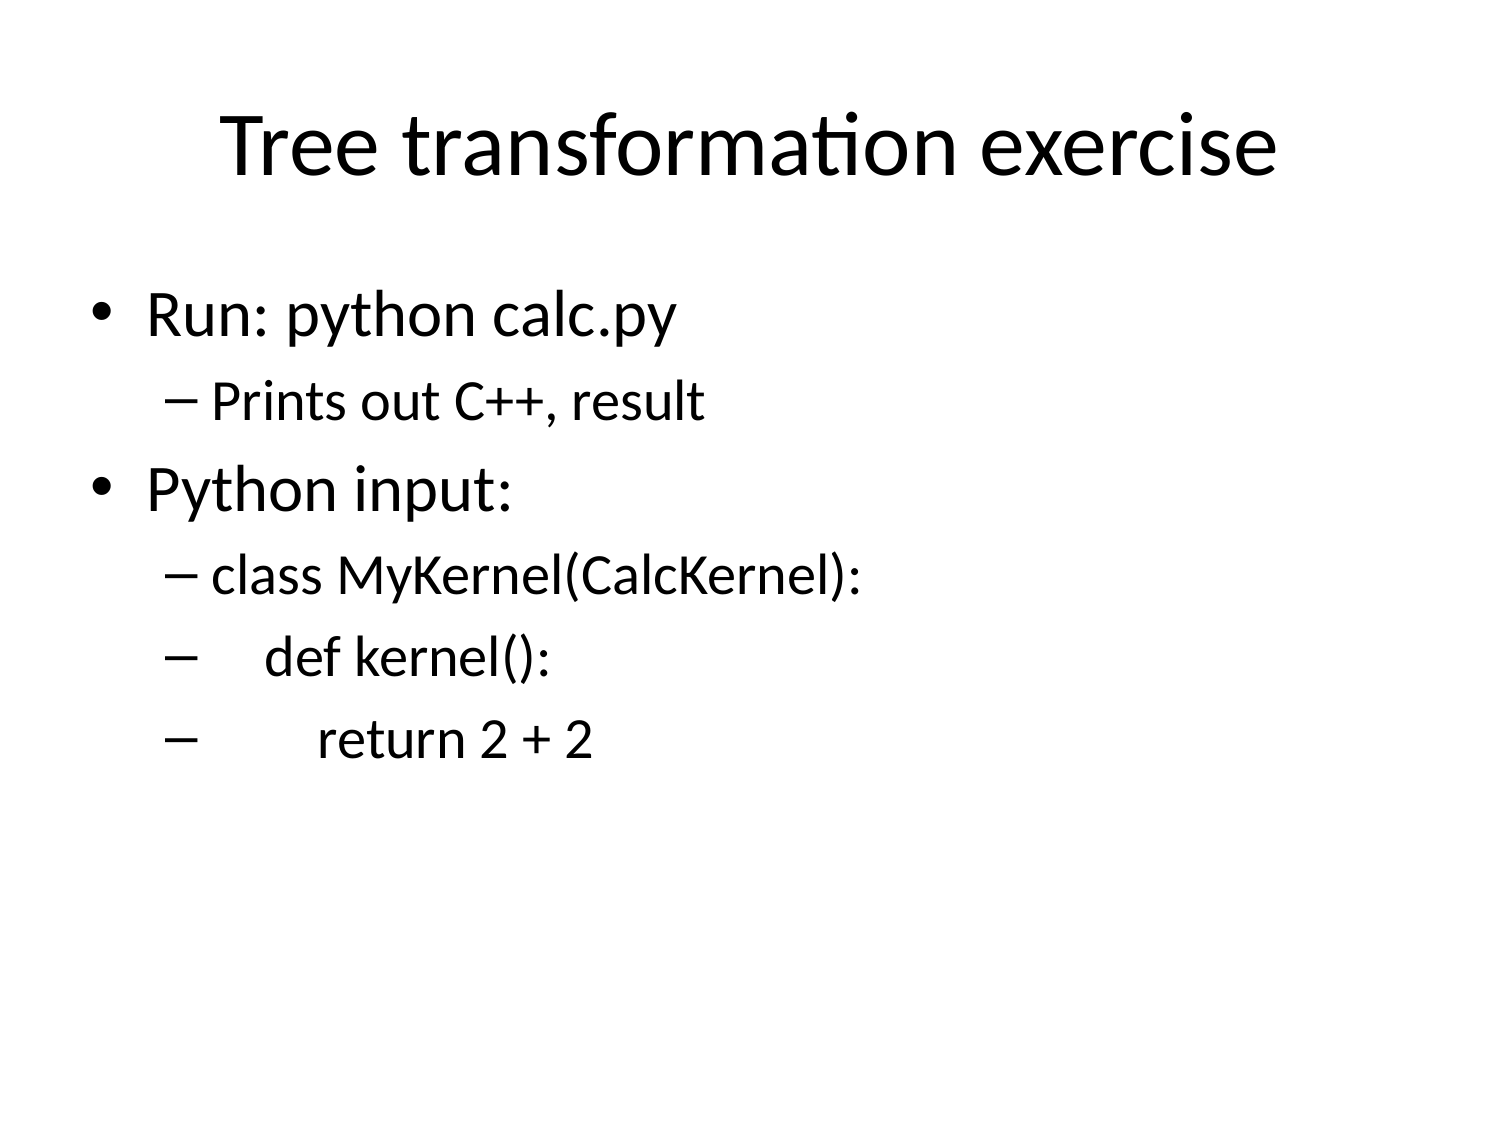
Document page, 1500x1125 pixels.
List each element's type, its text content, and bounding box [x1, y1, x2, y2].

list Run: python calc.py Prints out C++, result Python input: class MyKernel(CalcKernel): def kernel(): return 2 + 2 [75, 262, 1425, 1005]
title Tree transformation exercise [75, 45, 1425, 233]
